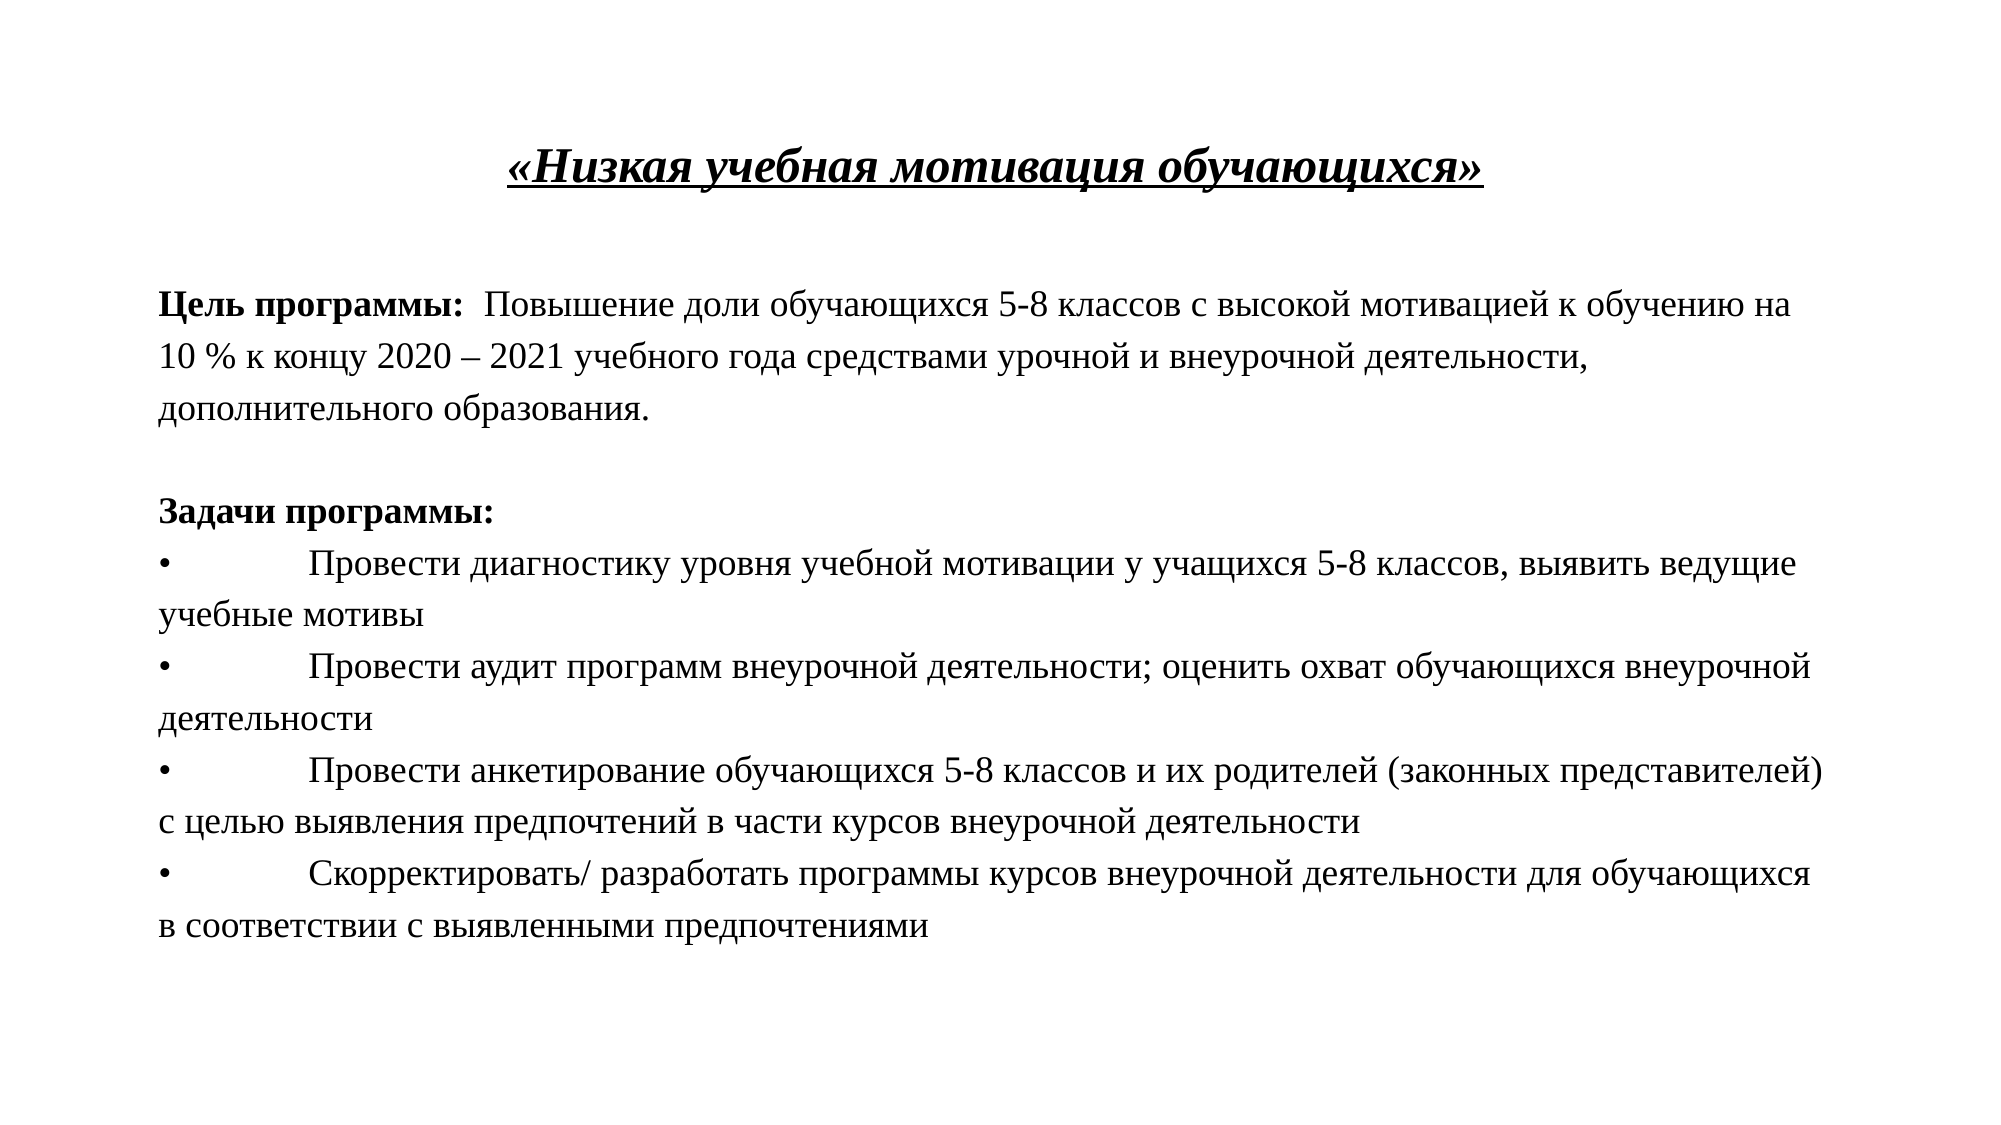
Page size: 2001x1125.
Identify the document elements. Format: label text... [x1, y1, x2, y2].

text_box «Низкая учебная мотивация обучающихся» Цель программы: Повышение доли обучающихся 5-8 классов с высокой мотивацией к обучению на 10 % к концу 2020 – 2021 учебного года средствами урочной и внеурочной деятельности, дополнительного образования. Задачи программы: • Провести диагностику уровня учебной мотивации у учащихся 5-8 классов, выявить ведущие учебные мотивы • Провести аудит программ внеурочной деятельности; оценить охват обучающихся внеурочной деятельности • Провести анкетирование обучающихся 5-8 классов и их родителей (законных представителей) с целью выявления предпочтений в части курсов внеурочной деятельности • Скорректировать/ разработать программы курсов внеурочной деятельности для обучающихся в соответствии с выявленными предпочтениями [143, 115, 1848, 1004]
